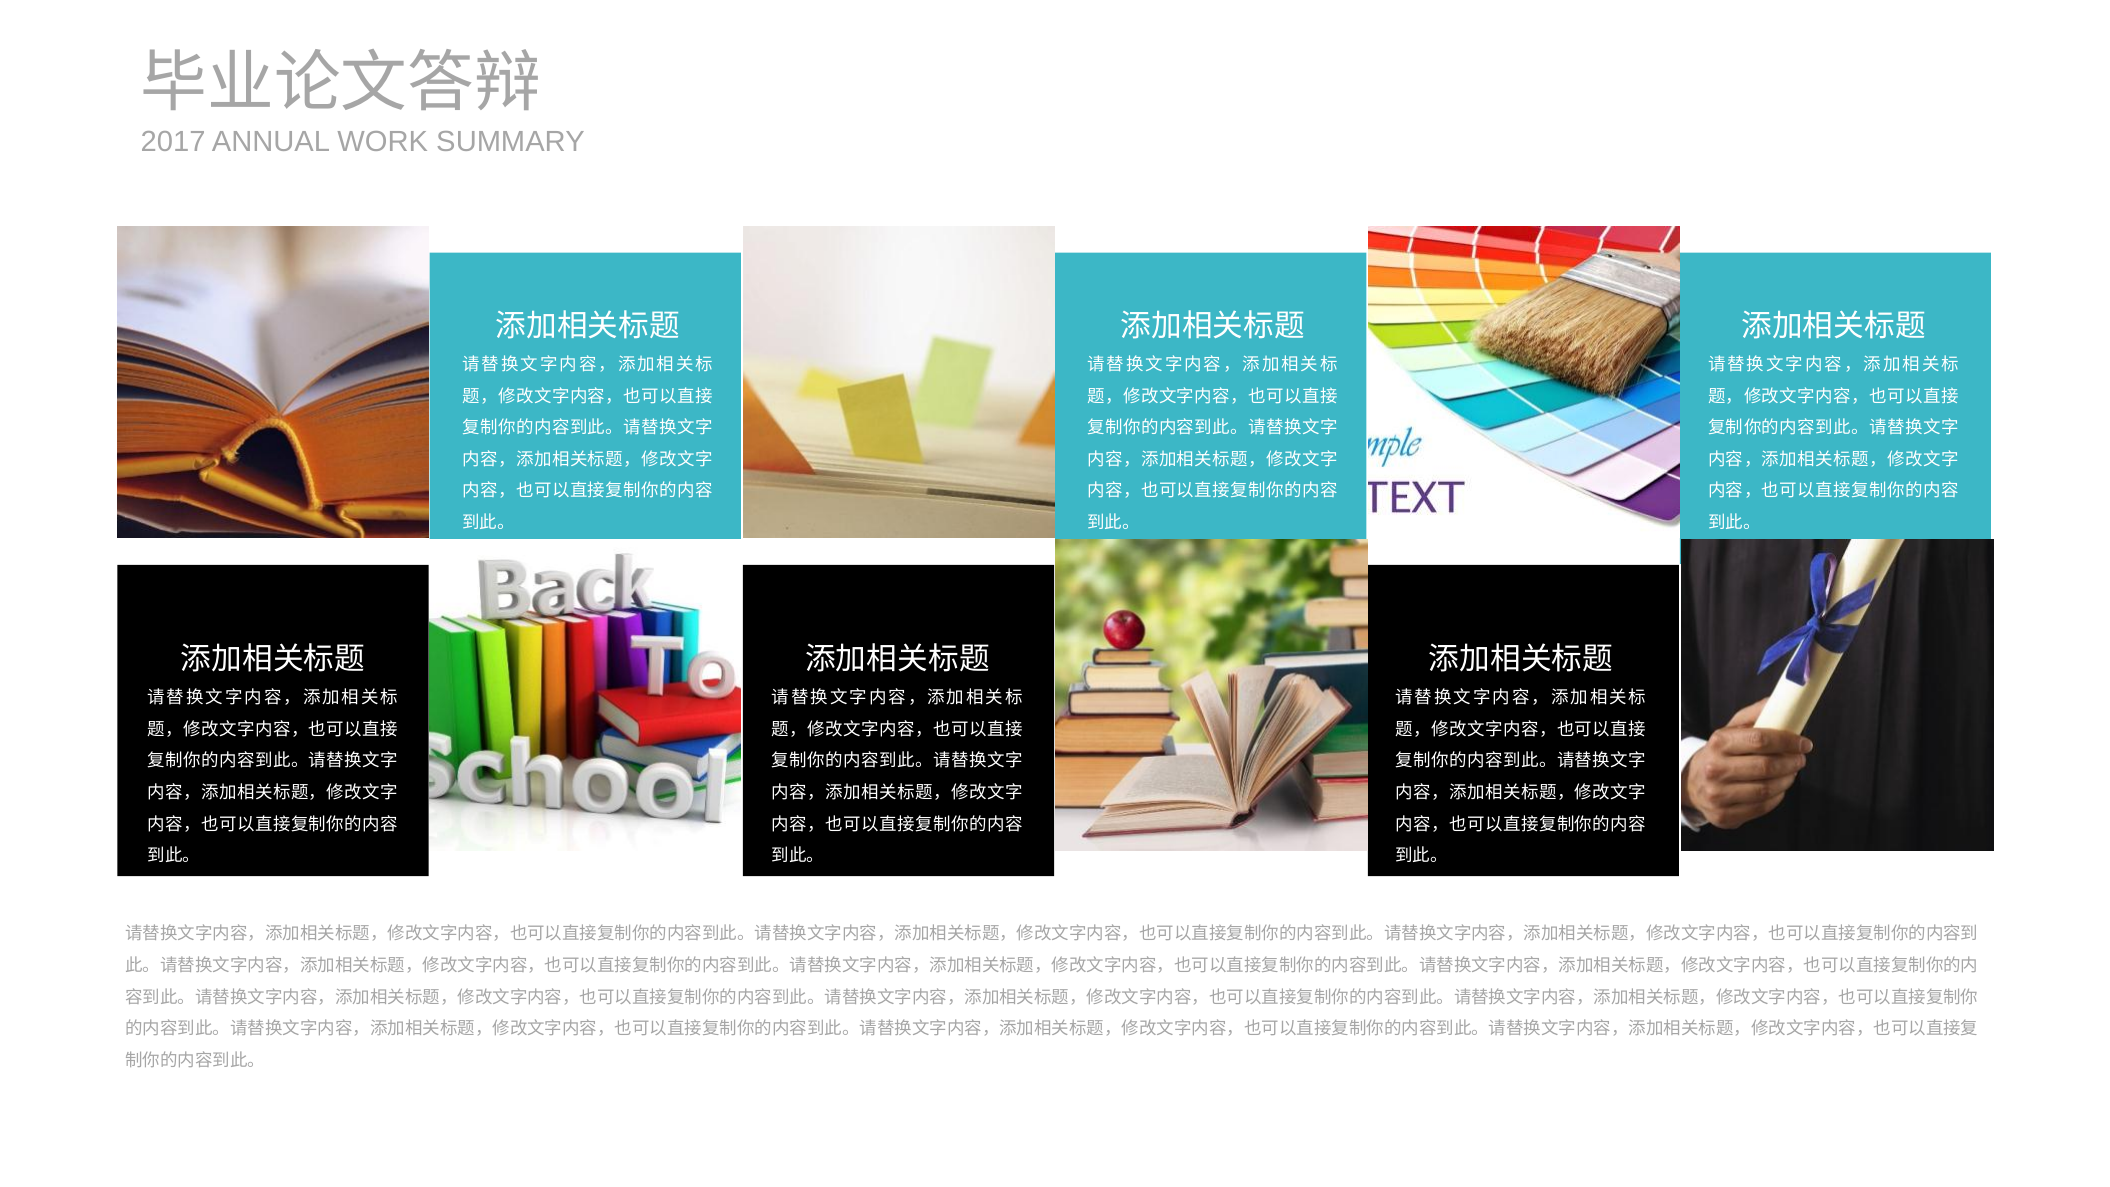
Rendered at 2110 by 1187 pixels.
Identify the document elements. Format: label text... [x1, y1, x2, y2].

text_box 添加相关标题 请替换文字内容，添加相关标题，修改文字内容，也可以直接复制你的内容到此。请替换文字内容，添加相关标题，修改文字内容，也可以直接复制你的内容到此。 [1395, 638, 1647, 866]
picture [1368, 226, 1680, 538]
picture [117, 226, 429, 538]
text_box 添加相关标题 请替换文字内容，添加相关标题，修改文字内容，也可以直接复制你的内容到此。请替换文字内容，添加相关标题，修改文字内容，也可以直接复制你的内容到此。 [147, 638, 399, 866]
text_box 2017 ANNUAL WORK SUMMARY [140, 122, 602, 158]
picture [1681, 539, 1994, 851]
text_box [1054, 251, 1367, 564]
text_box [1679, 251, 1992, 565]
text_box [742, 564, 1055, 877]
text_box 请替换文字内容，添加相关标题，修改文字内容，也可以直接复制你的内容到此。请替换文字内容，添加相关标题，修改文字内容，也可以直接复制你的内容到此。请替换文字内容，添加相关标题，修改文字内容，也可以直接复制你的内容到此。请替换文字内容，添加相关标题，修改文字内容，也可以直接复制你的内容到此。请替换文字内容，添加相关标题，修改文字内容，也可以直接复制你的内容到此。请替换文字内容，添加相关标题，修改文字内容，也可以直接复制你的内容到此。请替换文字内容，添加相关标题，修改文字内容，也可以直接复制你的内容到此。请替换文字内容，添加相关标题，修改文字内容，也可以直接复制你的内容到此。请替换文字内容，添加相关标题，修改文字内容，也可以直接复制你的内容到此。请替换文字内容，添加相关标题，修改文字内容，也可以直接复制你的内容到此。请替换文字内容，添加相关标题，修改文字内容，也可以直接复制你的内容到此。请替换文字内容，添加相关标题，修改文字内容，也可以直接复制你的内容到此。 [125, 911, 1984, 1070]
picture [429, 539, 741, 851]
text_box 添加相关标题 请替换文字内容，添加相关标题，修改文字内容，也可以直接复制你的内容到此。请替换文字内容，添加相关标题，修改文字内容，也可以直接复制你的内容到此。 [1087, 305, 1339, 532]
text_box 添加相关标题 请替换文字内容，添加相关标题，修改文字内容，也可以直接复制你的内容到此。请替换文字内容，添加相关标题，修改文字内容，也可以直接复制你的内容到此。 [462, 305, 714, 532]
text_box [116, 564, 430, 877]
picture [743, 226, 1055, 538]
picture [1055, 539, 1368, 851]
text_box 添加相关标题 请替换文字内容，添加相关标题，修改文字内容，也可以直接复制你的内容到此。请替换文字内容，添加相关标题，修改文字内容，也可以直接复制你的内容到此。 [771, 638, 1024, 866]
text_box 毕业论文答辩 [140, 38, 789, 119]
text_box [429, 251, 742, 565]
text_box [1367, 564, 1680, 877]
text_box 添加相关标题 请替换文字内容，添加相关标题，修改文字内容，也可以直接复制你的内容到此。请替换文字内容，添加相关标题，修改文字内容，也可以直接复制你的内容到此。 [1708, 305, 1960, 532]
